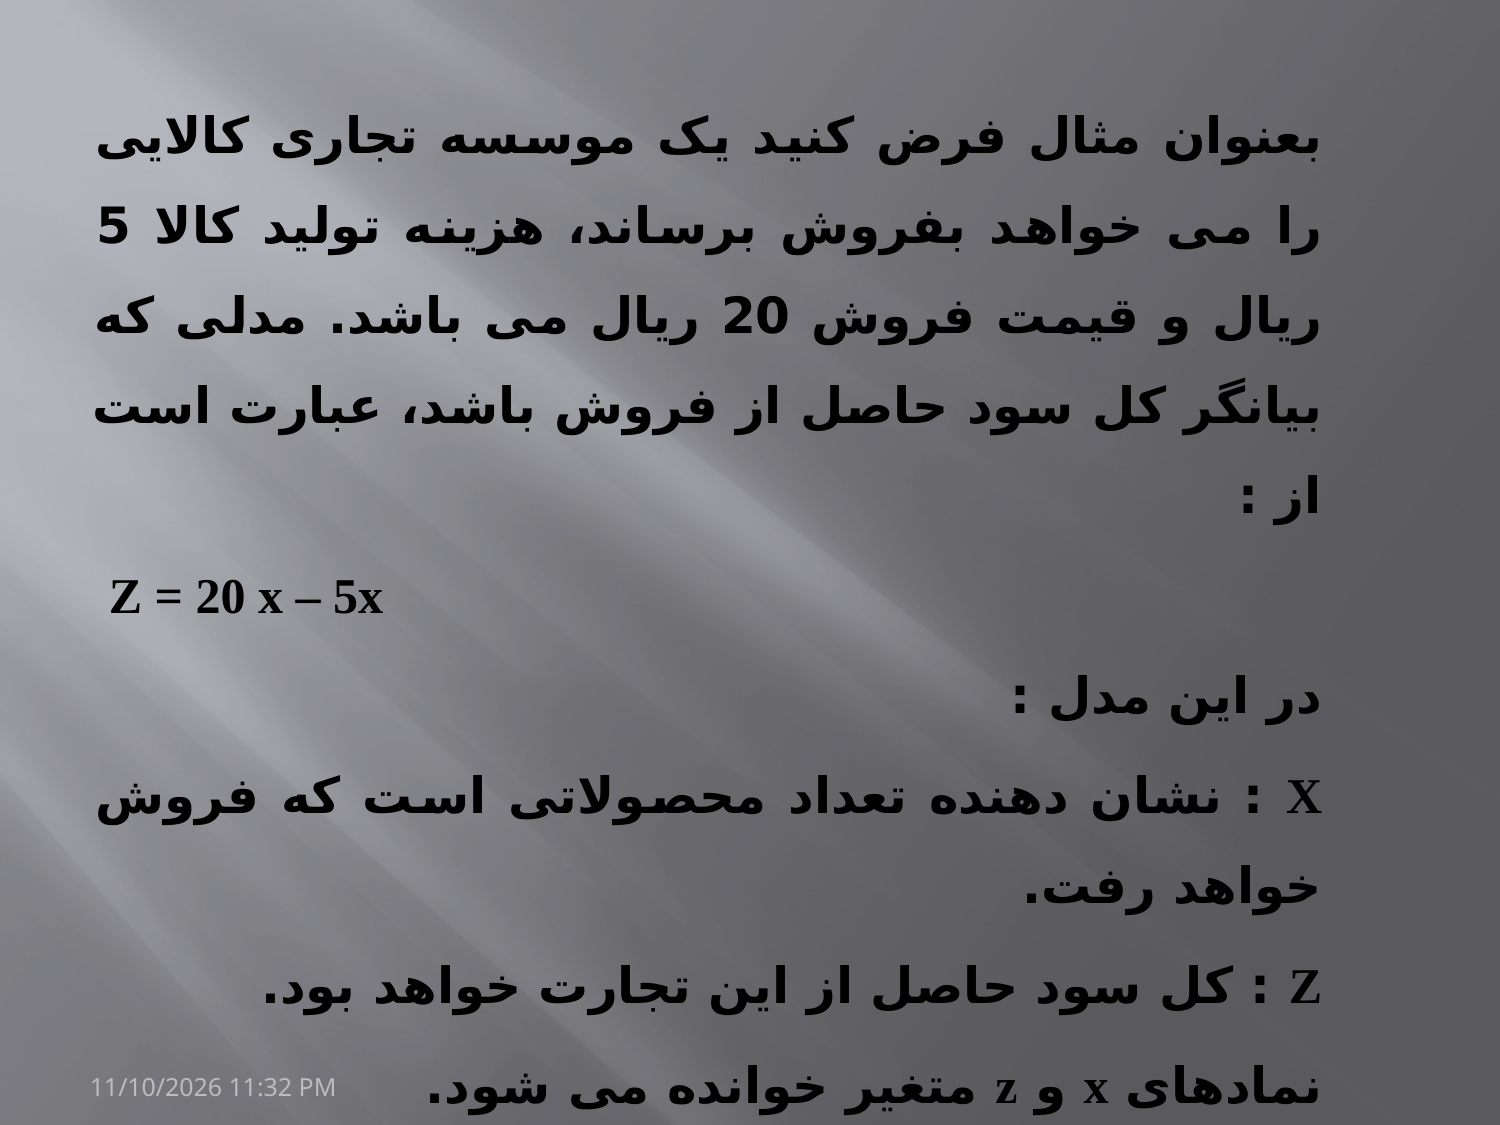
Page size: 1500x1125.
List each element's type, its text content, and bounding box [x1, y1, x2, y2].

list بعنوان مثال فرض کنید یک موسسه تجاری کالایی را می خواهد بفروش برساند، هزینه تولید کالا 5 ریال و قیمت فروش 20 ریال می باشد. مدلی که بیانگر کل سود حاصل از فروش باشد، عبارت است از : Z = 20 x – 5x در این مدل : X : نشان دهنده تعداد محصولاتی است که فروش خواهد رفت. Z : کل سود حاصل از این تجارت خواهد بود. نمادهای x و z متغیر خوانده می شود. [76, 66, 1427, 1059]
slide_number 20/مارس/1 [75, 1052, 425, 1113]
